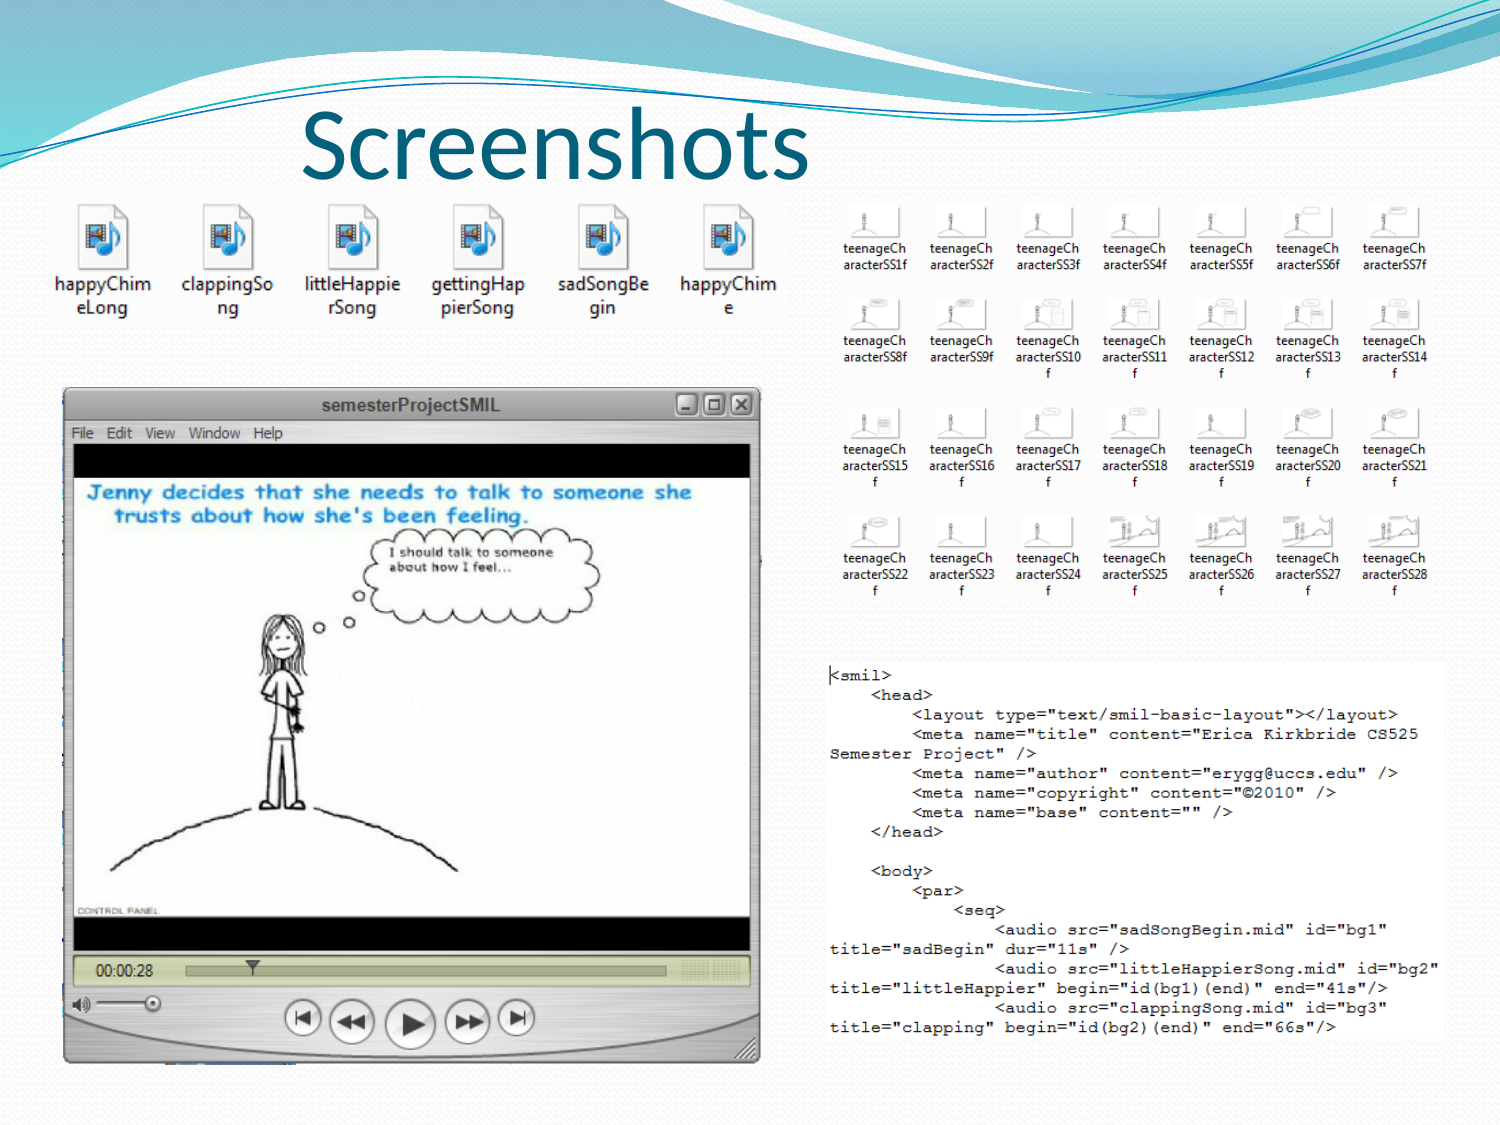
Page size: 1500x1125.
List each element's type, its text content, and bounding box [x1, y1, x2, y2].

picture [49, 187, 788, 326]
picture [824, 662, 1444, 1038]
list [837, 199, 1431, 602]
picture [62, 387, 762, 1066]
title Screenshots [300, 50, 1313, 200]
